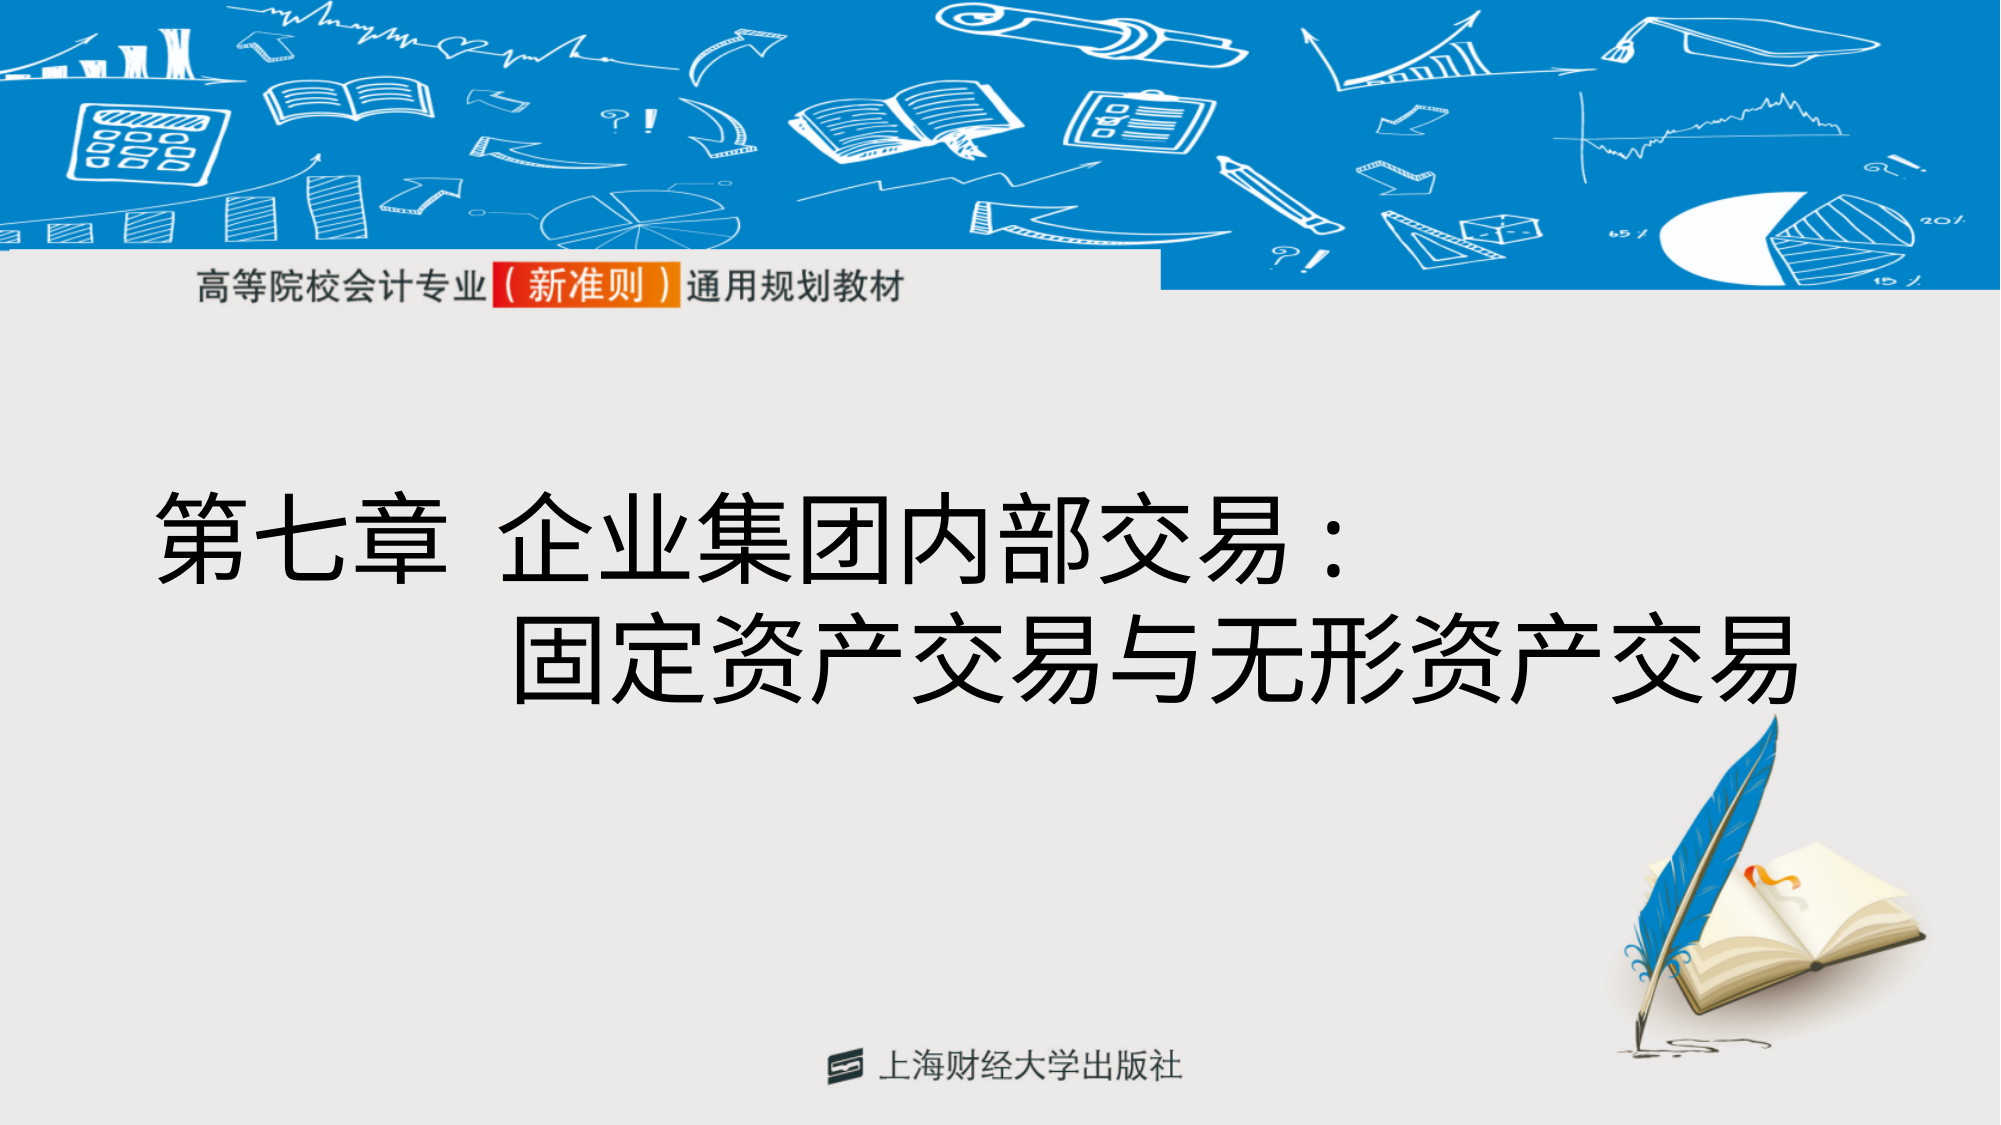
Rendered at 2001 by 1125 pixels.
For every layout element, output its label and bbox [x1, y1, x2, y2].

text_box [0, 0, 2000, 1125]
